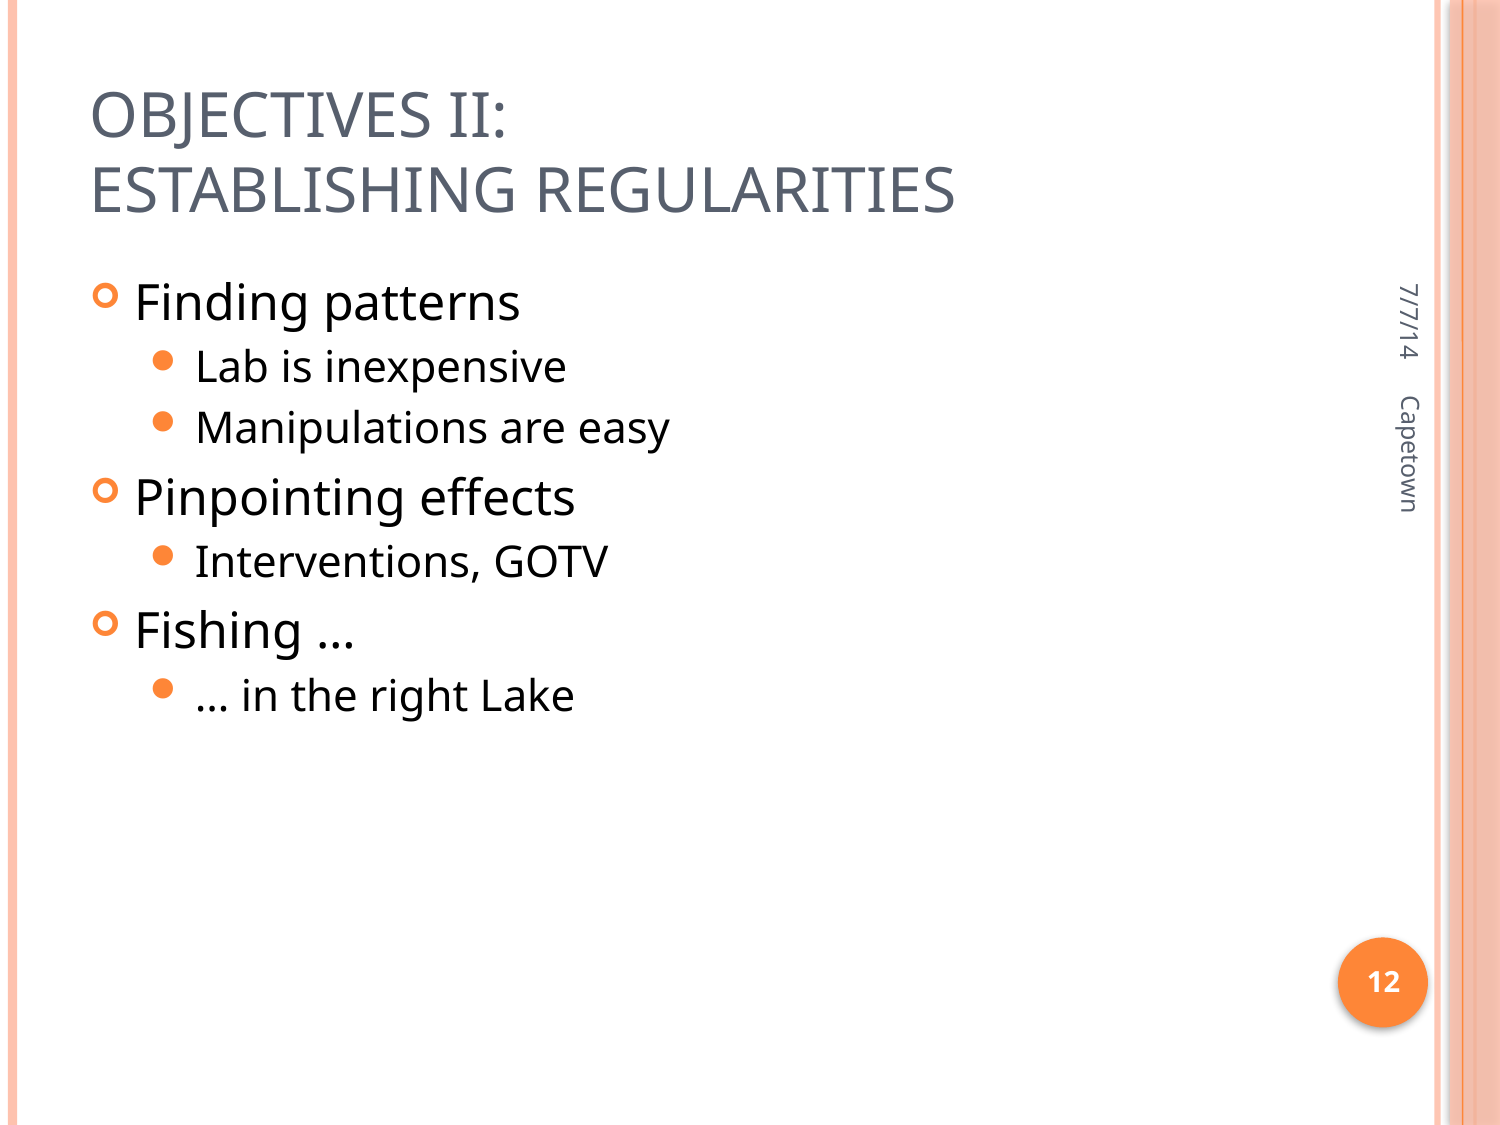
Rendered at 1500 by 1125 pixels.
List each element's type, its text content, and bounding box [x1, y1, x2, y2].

slide_number 12 [1333, 940, 1434, 1027]
footer Capetown [1379, 380, 1440, 906]
list Finding patterns Lab is inexpensive Manipulations are easy Pinpointing effects Interventions, GOTV Fishing … … in the right Lake [75, 262, 1300, 1062]
title Objectives II: Establishing Regularities [75, 45, 1300, 233]
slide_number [1378, 43, 1442, 374]
